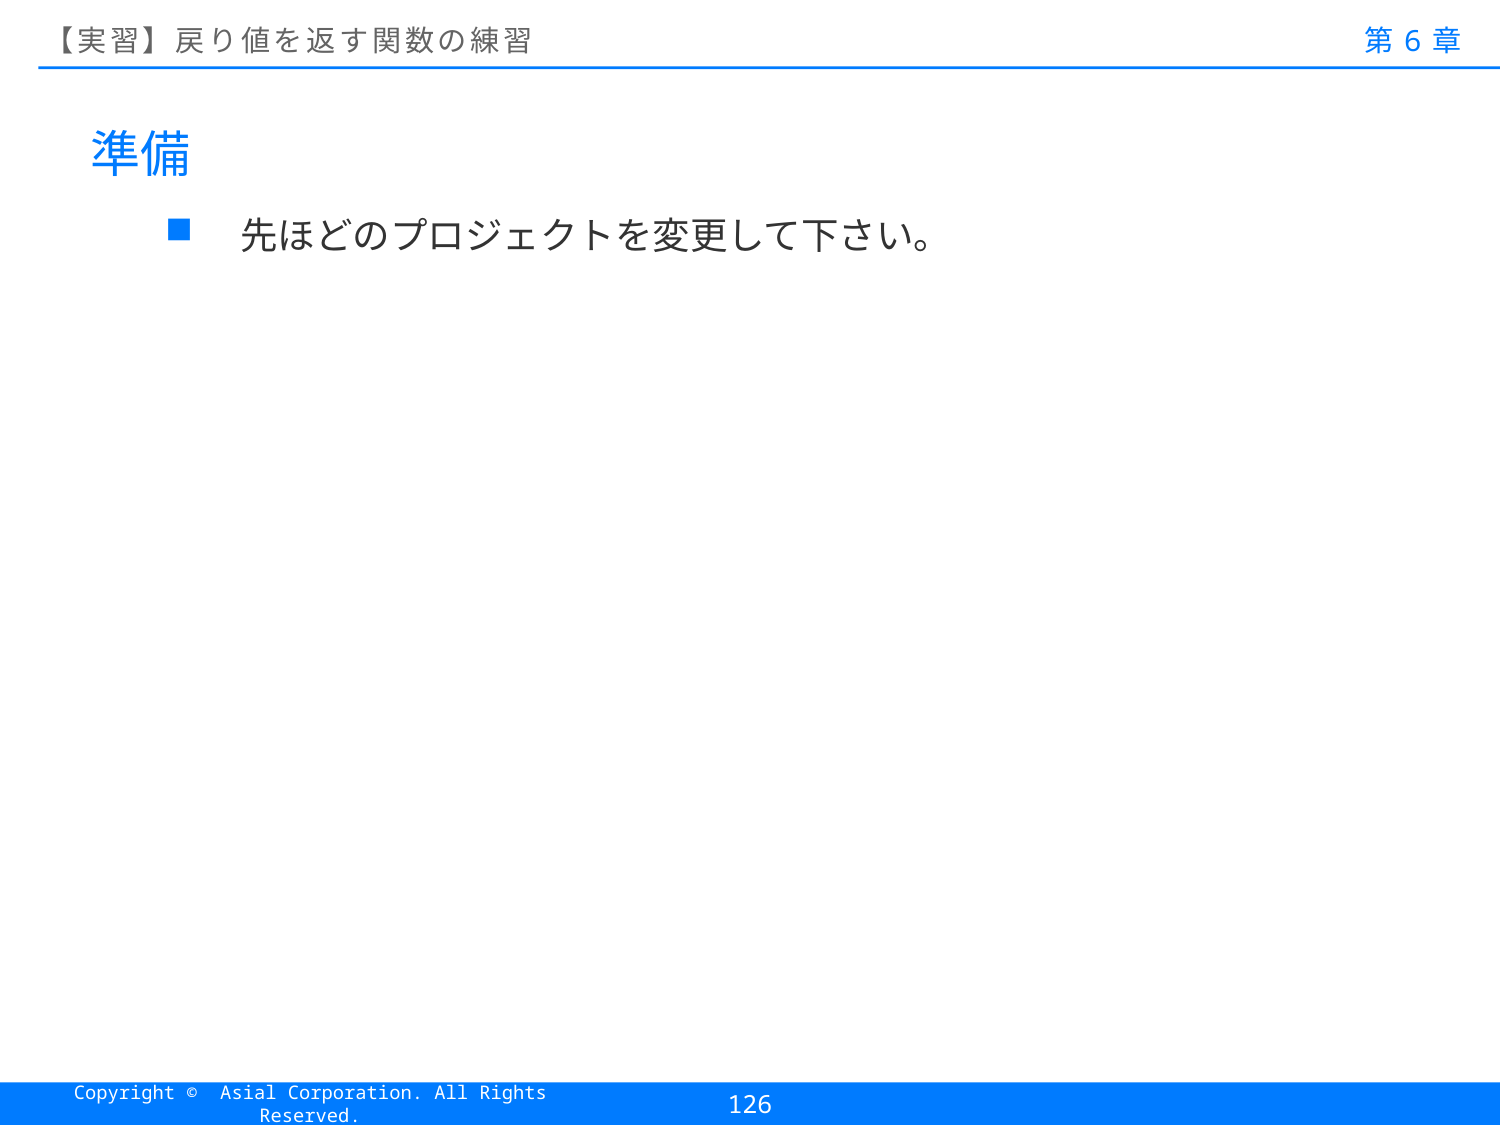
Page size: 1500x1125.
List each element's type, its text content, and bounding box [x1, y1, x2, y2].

list 第6章 [702, 7, 1477, 72]
slide_number 126 [581, 1075, 919, 1125]
title 【実習】戻り値を返す関数の練習 [29, 7, 702, 72]
list 準備 先ほどのプロジェクトを変更して下さい。 [75, 84, 1425, 988]
